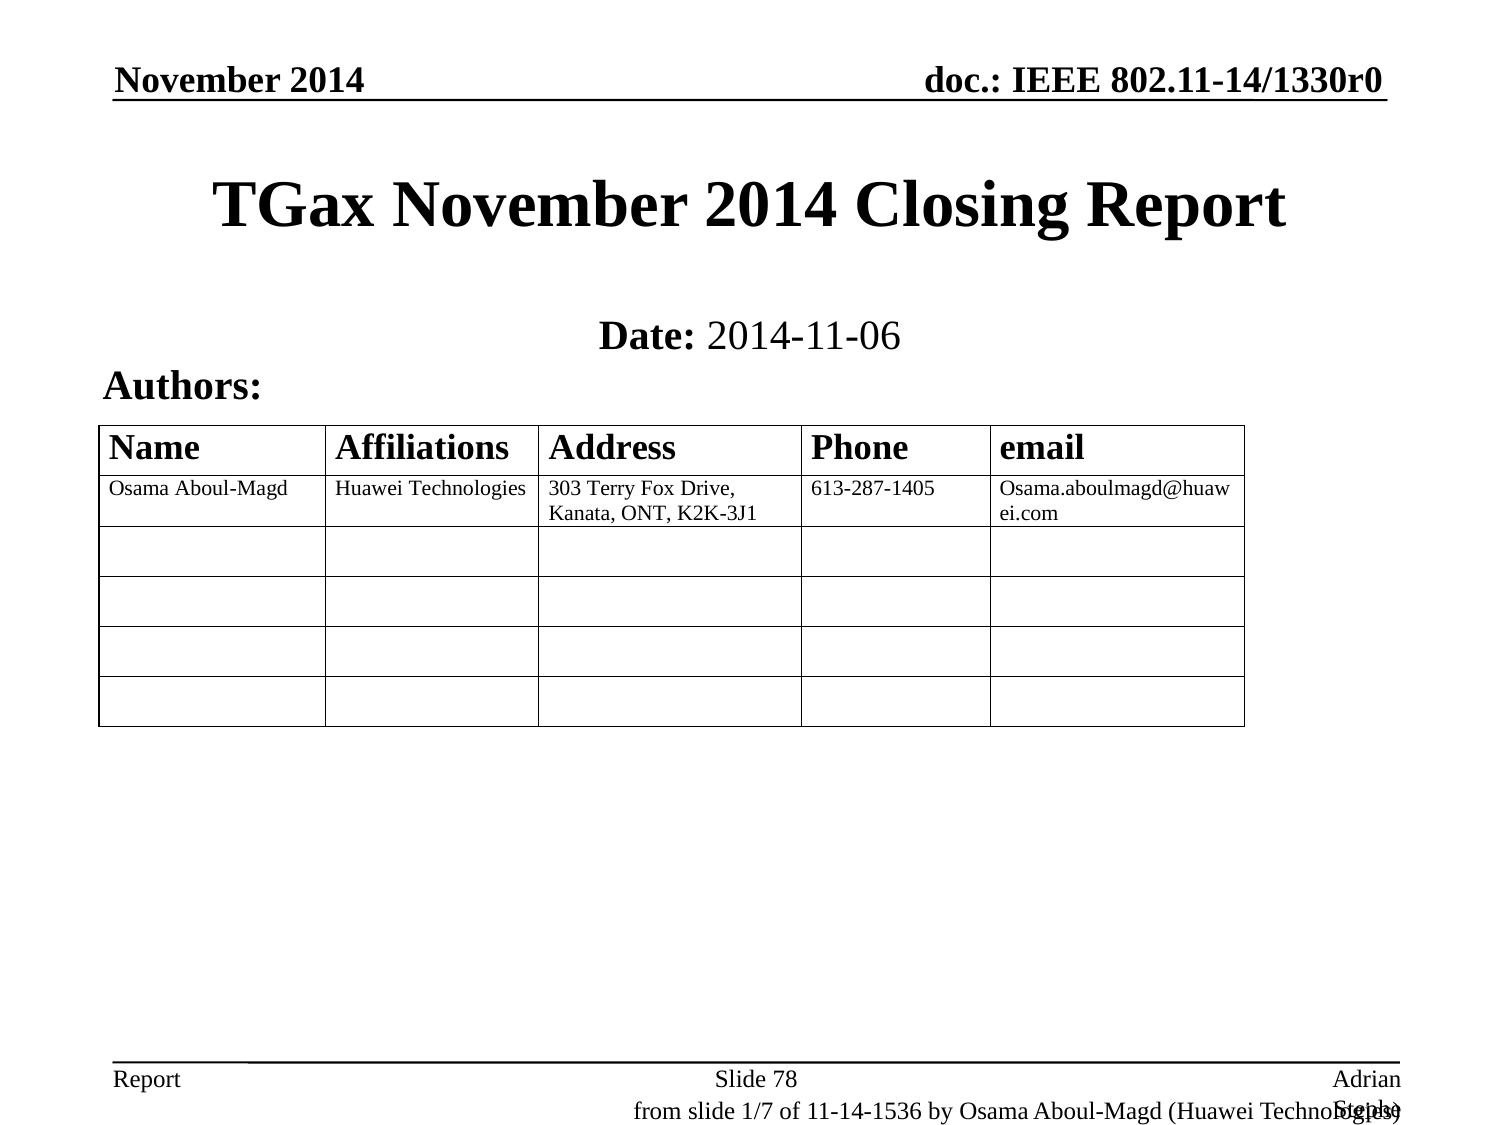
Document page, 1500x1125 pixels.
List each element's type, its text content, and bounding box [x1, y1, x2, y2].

title TGax November 2014 Closing Report [112, 112, 1388, 288]
text_box from slide 1/7 of 11-14-1536 by Osama Aboul-Magd (Huawei Technologies) [343, 1087, 1417, 1125]
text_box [85, 424, 1322, 801]
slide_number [114, 54, 374, 101]
list Date: 2014-11-06 [112, 299, 1388, 363]
text_box Authors: [87, 349, 325, 413]
slide_number Slide 78 [712, 1061, 800, 1087]
footer Adrian Stephens, Intel Corporation [1324, 1061, 1402, 1087]
